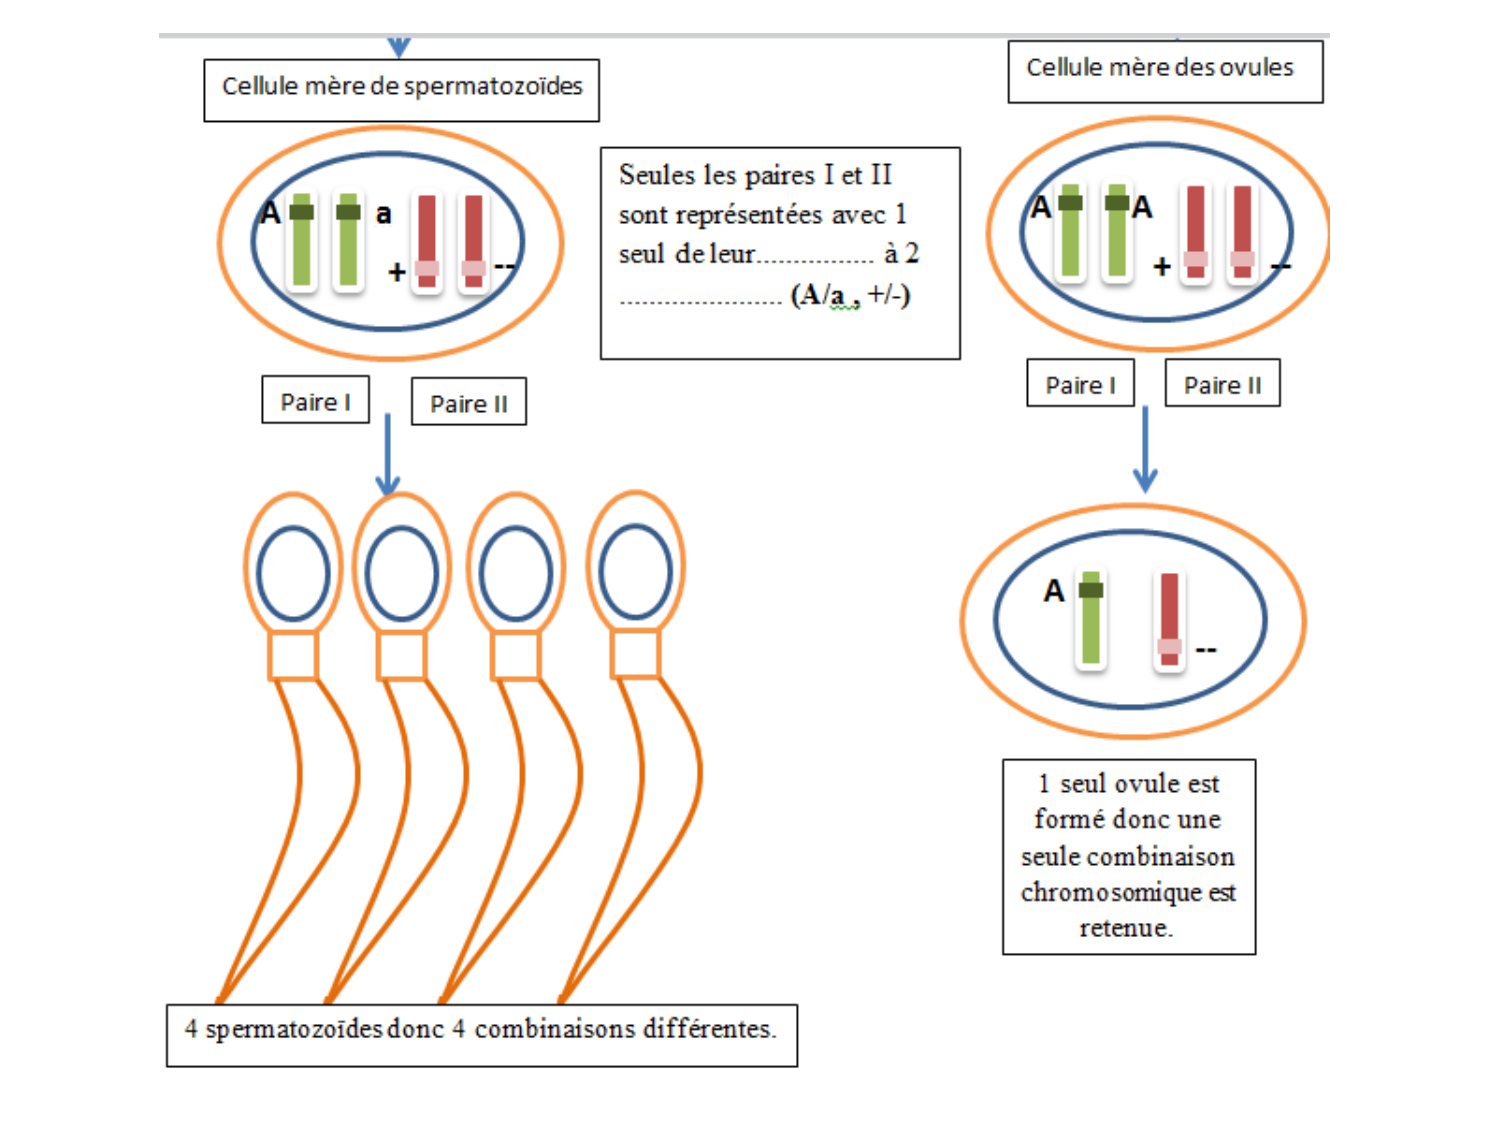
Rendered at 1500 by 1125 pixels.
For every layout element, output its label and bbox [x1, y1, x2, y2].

picture [159, 32, 1331, 1083]
